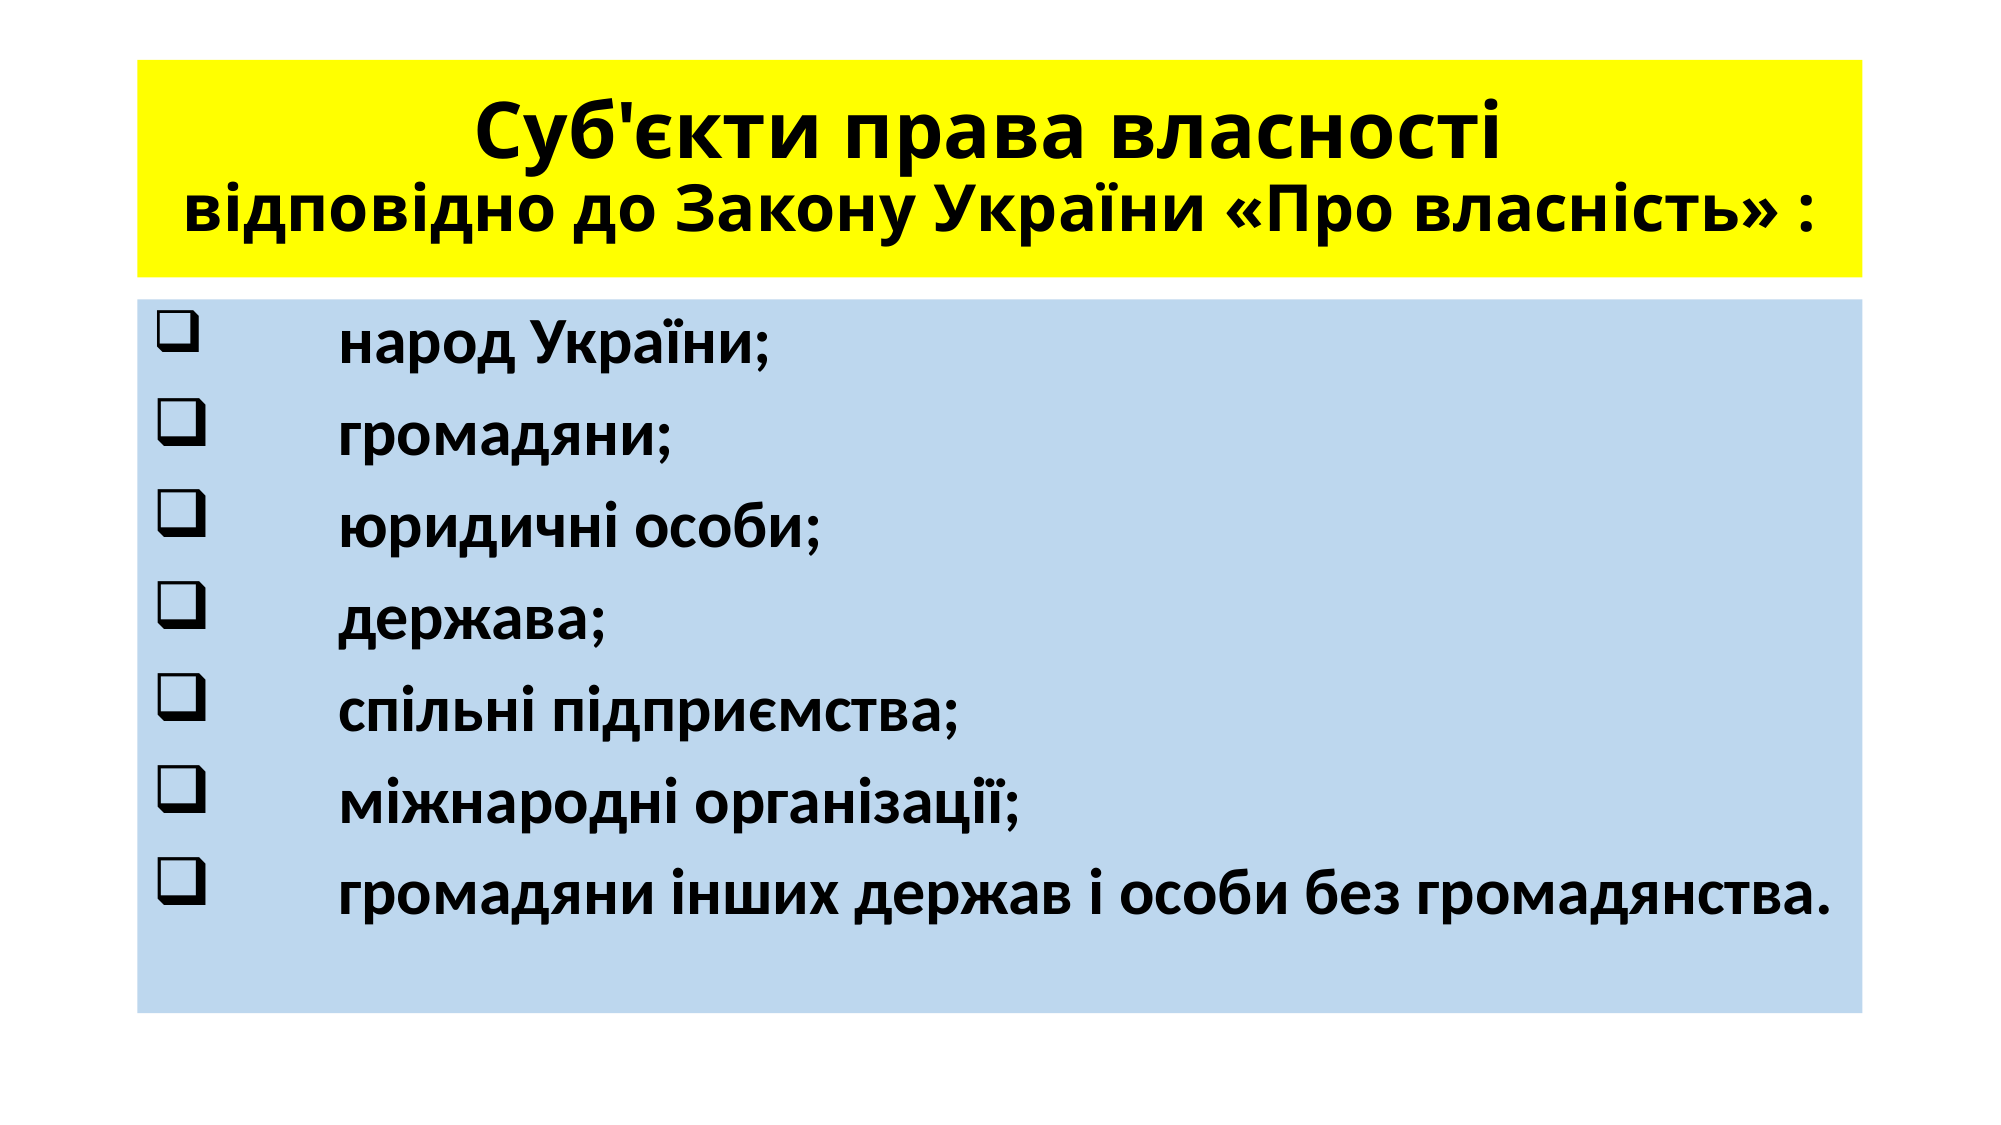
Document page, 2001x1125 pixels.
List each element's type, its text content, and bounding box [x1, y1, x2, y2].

title Суб'єкти права власності відповідно до Закону України «Про власність» : [137, 59, 1863, 278]
list народ України; громадяни; юридичні особи; держава; спільні підприємства; міжнародні організації; громадяни інших держав і особи без громадянства. [137, 299, 1863, 1014]
